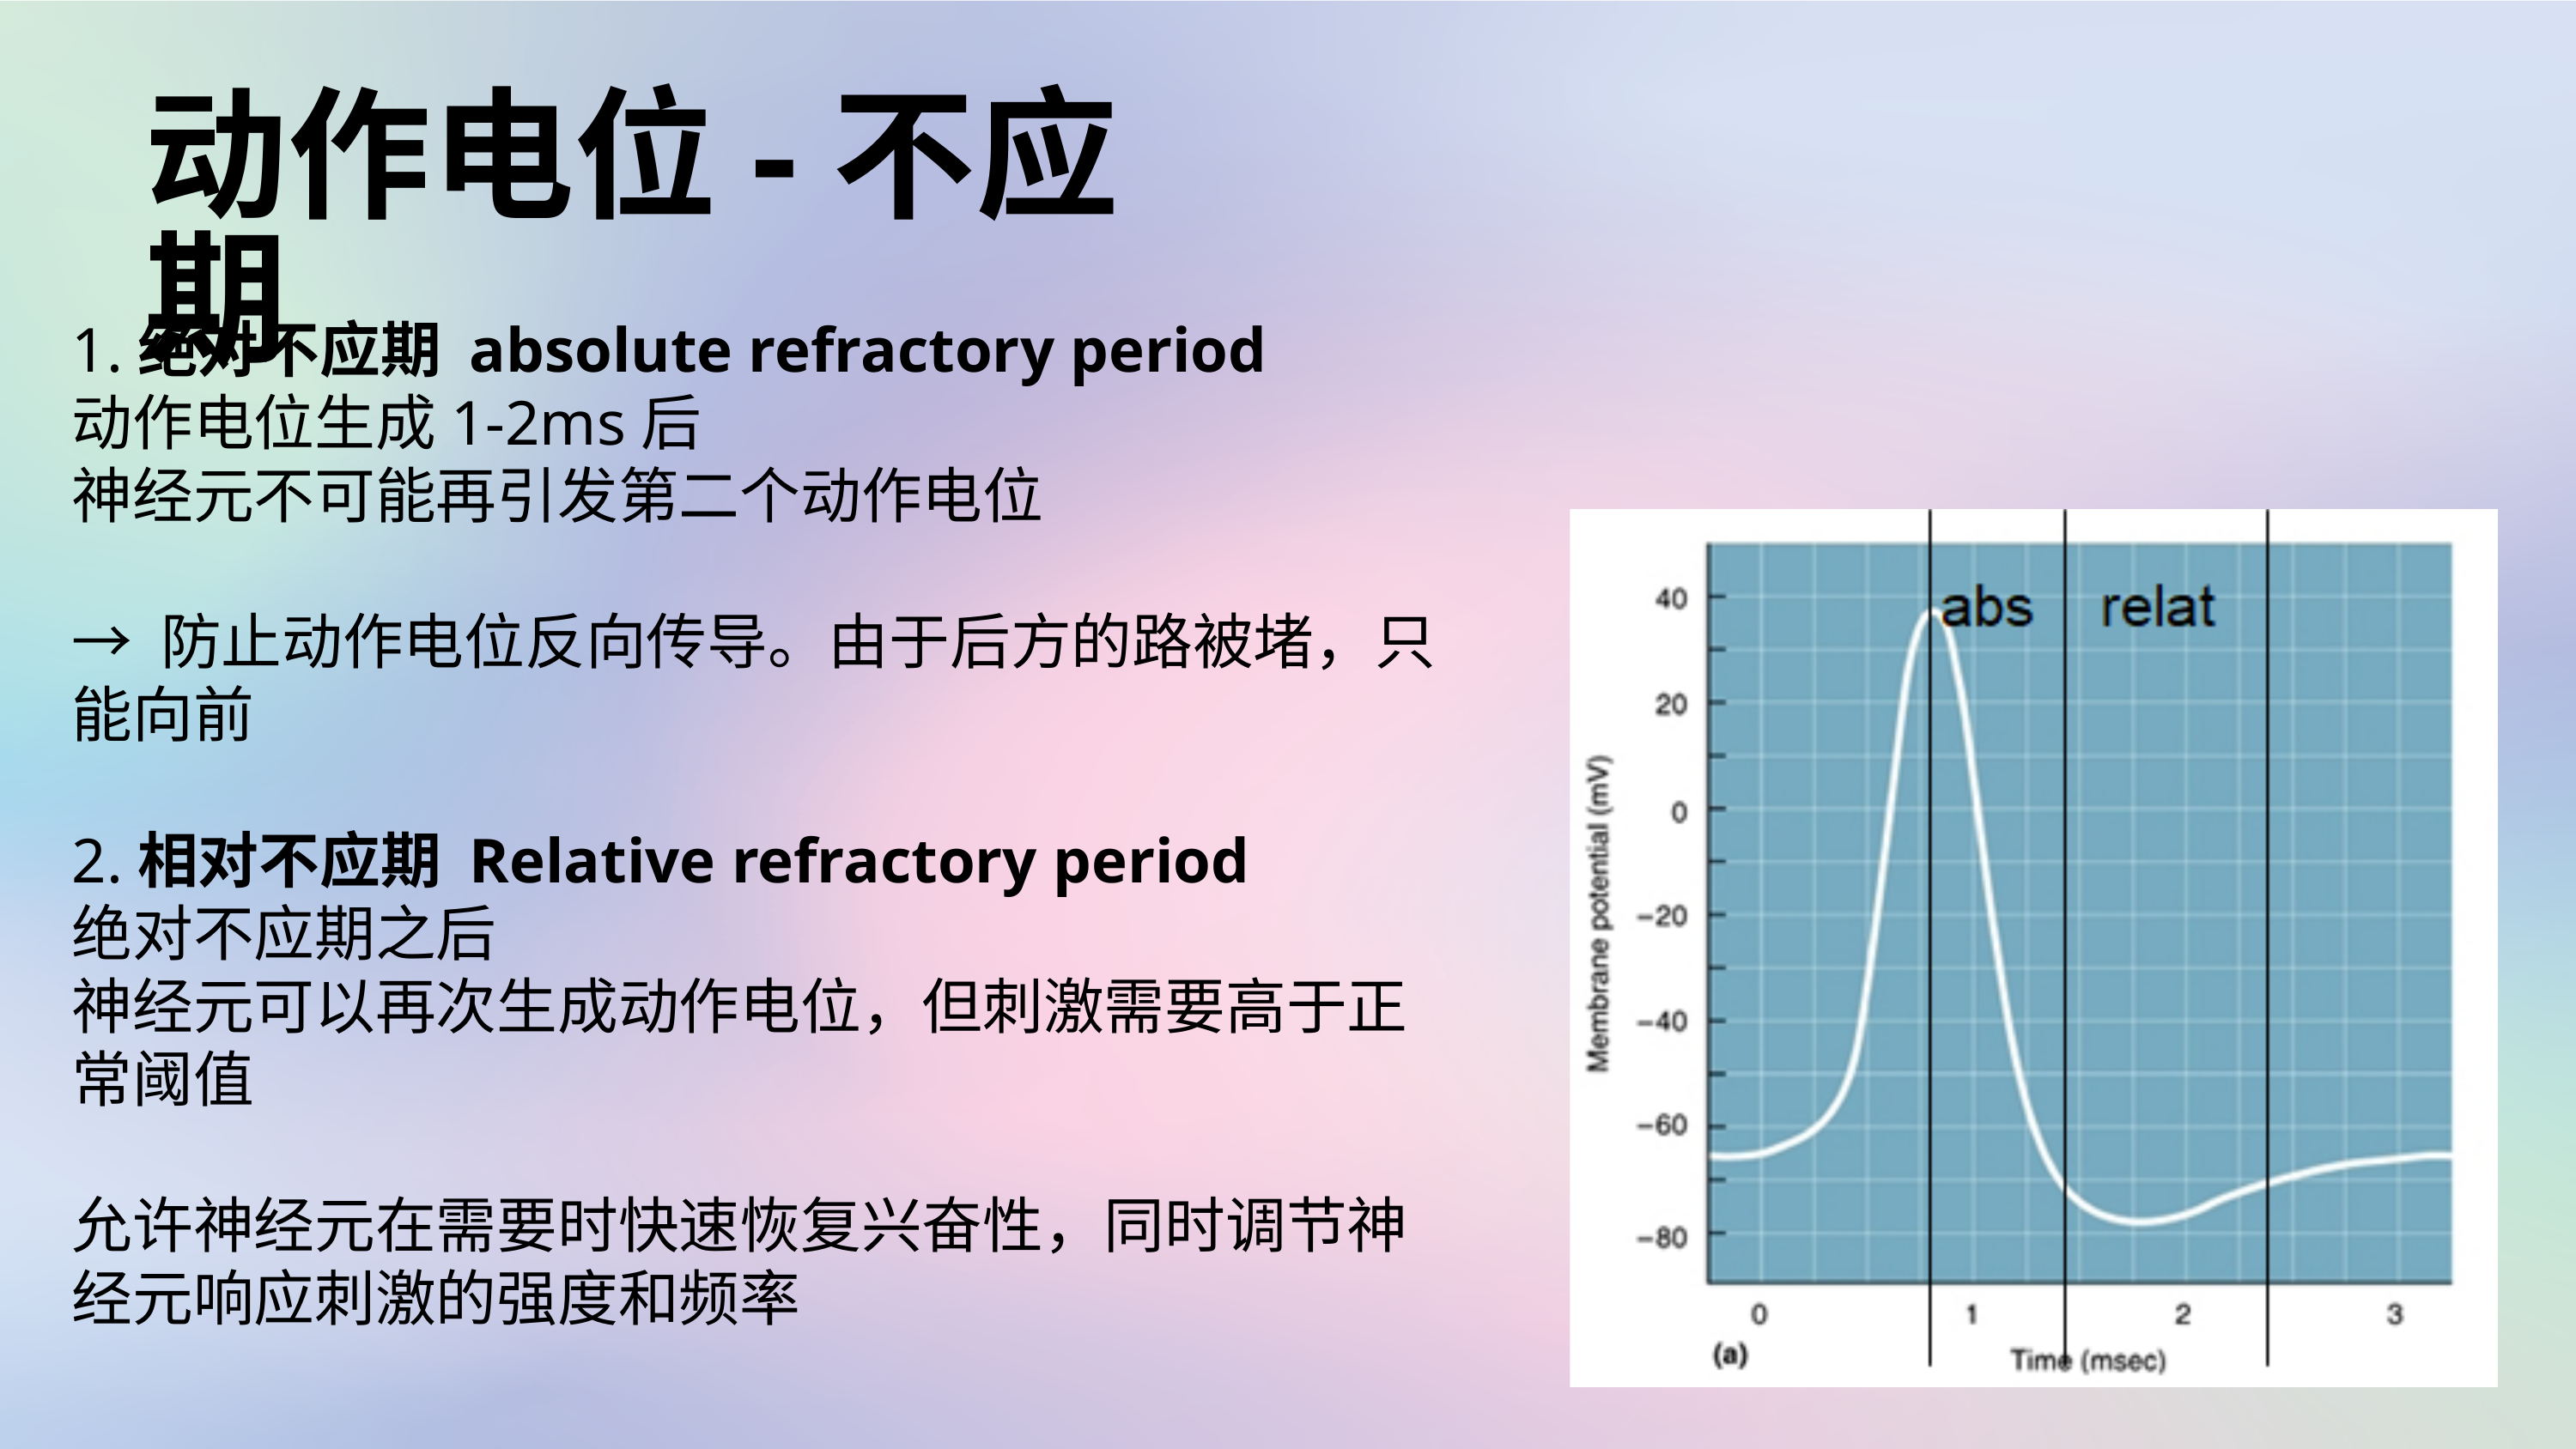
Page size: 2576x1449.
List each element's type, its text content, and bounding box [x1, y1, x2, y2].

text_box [144, 76, 1249, 338]
text_box [0, 0, 2576, 1449]
text_box 1.绝对不应期 absolute refractory period 动作电位生成1-2ms后 神经元不可能再引发第二个动作电位 → 防止动作电位反向传导。由于后方的路被堵，只能向前 2.相对不应期 Relative refractory period 绝对不应期之后 神经元可以再次生成动作电位，但刺激需要高于正常阈值 允许神经元在需要时快速恢复兴奋性，同时调节神经元响应刺激的强度和频率 [71, 311, 1451, 1449]
text_box [1570, 509, 2498, 1387]
